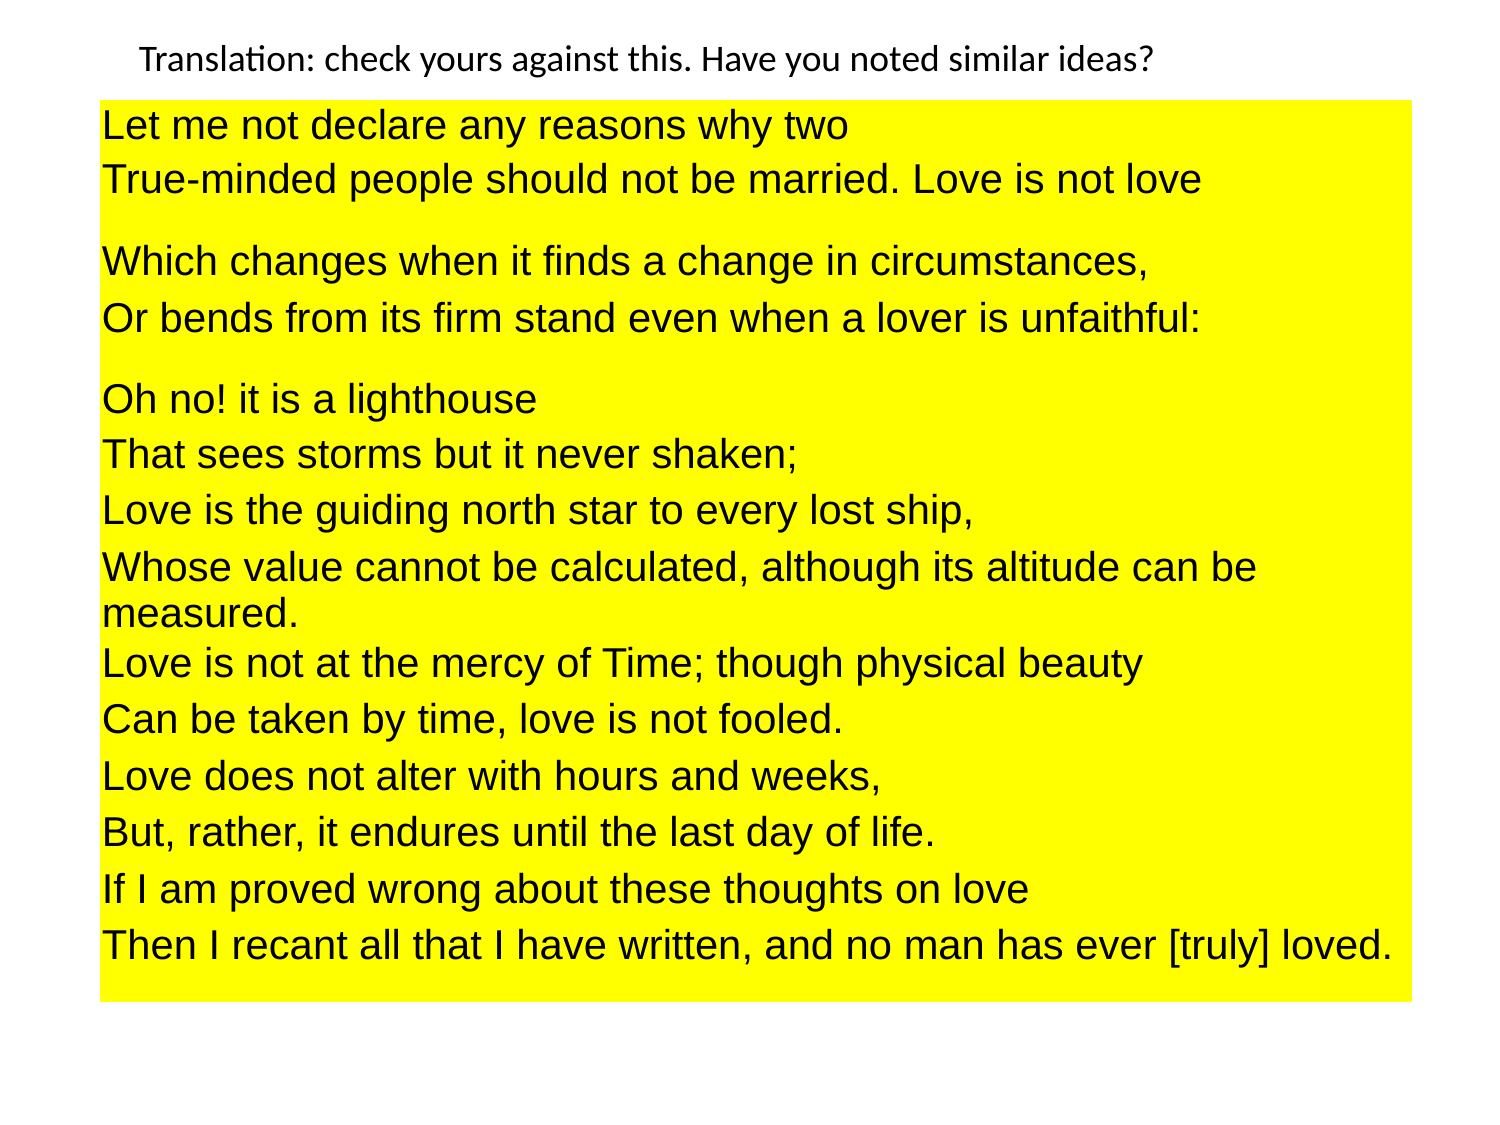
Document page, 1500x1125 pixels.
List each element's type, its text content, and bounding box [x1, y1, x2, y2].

table_cell Love is the guiding north star to every lost ship, [100, 485, 1412, 541]
table_cell Then I recant all that I have written, and no man has ever [truly] loved. [100, 920, 1412, 1002]
table_cell True-minded people should not be married. Love is not love [100, 154, 1412, 236]
table_cell Oh no! it is a lighthouse [100, 374, 1412, 429]
table_cell That sees storms but it never shaken; [100, 429, 1412, 485]
table_cell Which changes when it finds a change in circumstances, [100, 236, 1412, 293]
table_cell If I am proved wrong about these thoughts on love [100, 864, 1412, 920]
table_header Let me not declare any reasons why two [100, 100, 1412, 154]
table_cell But, rather, it endures until the last day of life. [100, 807, 1412, 864]
table_cell Love is not at the mercy of Time; though physical beauty [100, 638, 1412, 694]
table_cell Can be taken by time, love is not fooled. [100, 694, 1412, 751]
text_box Translation: check yours against this. Have you noted similar ideas? [123, 26, 1437, 86]
table_cell Whose value cannot be calculated, although its altitude can be measured. [100, 541, 1412, 638]
table_cell Love does not alter with hours and weeks, [100, 751, 1412, 807]
table_cell Or bends from its firm stand even when a lover is unfaithful: [100, 293, 1412, 374]
